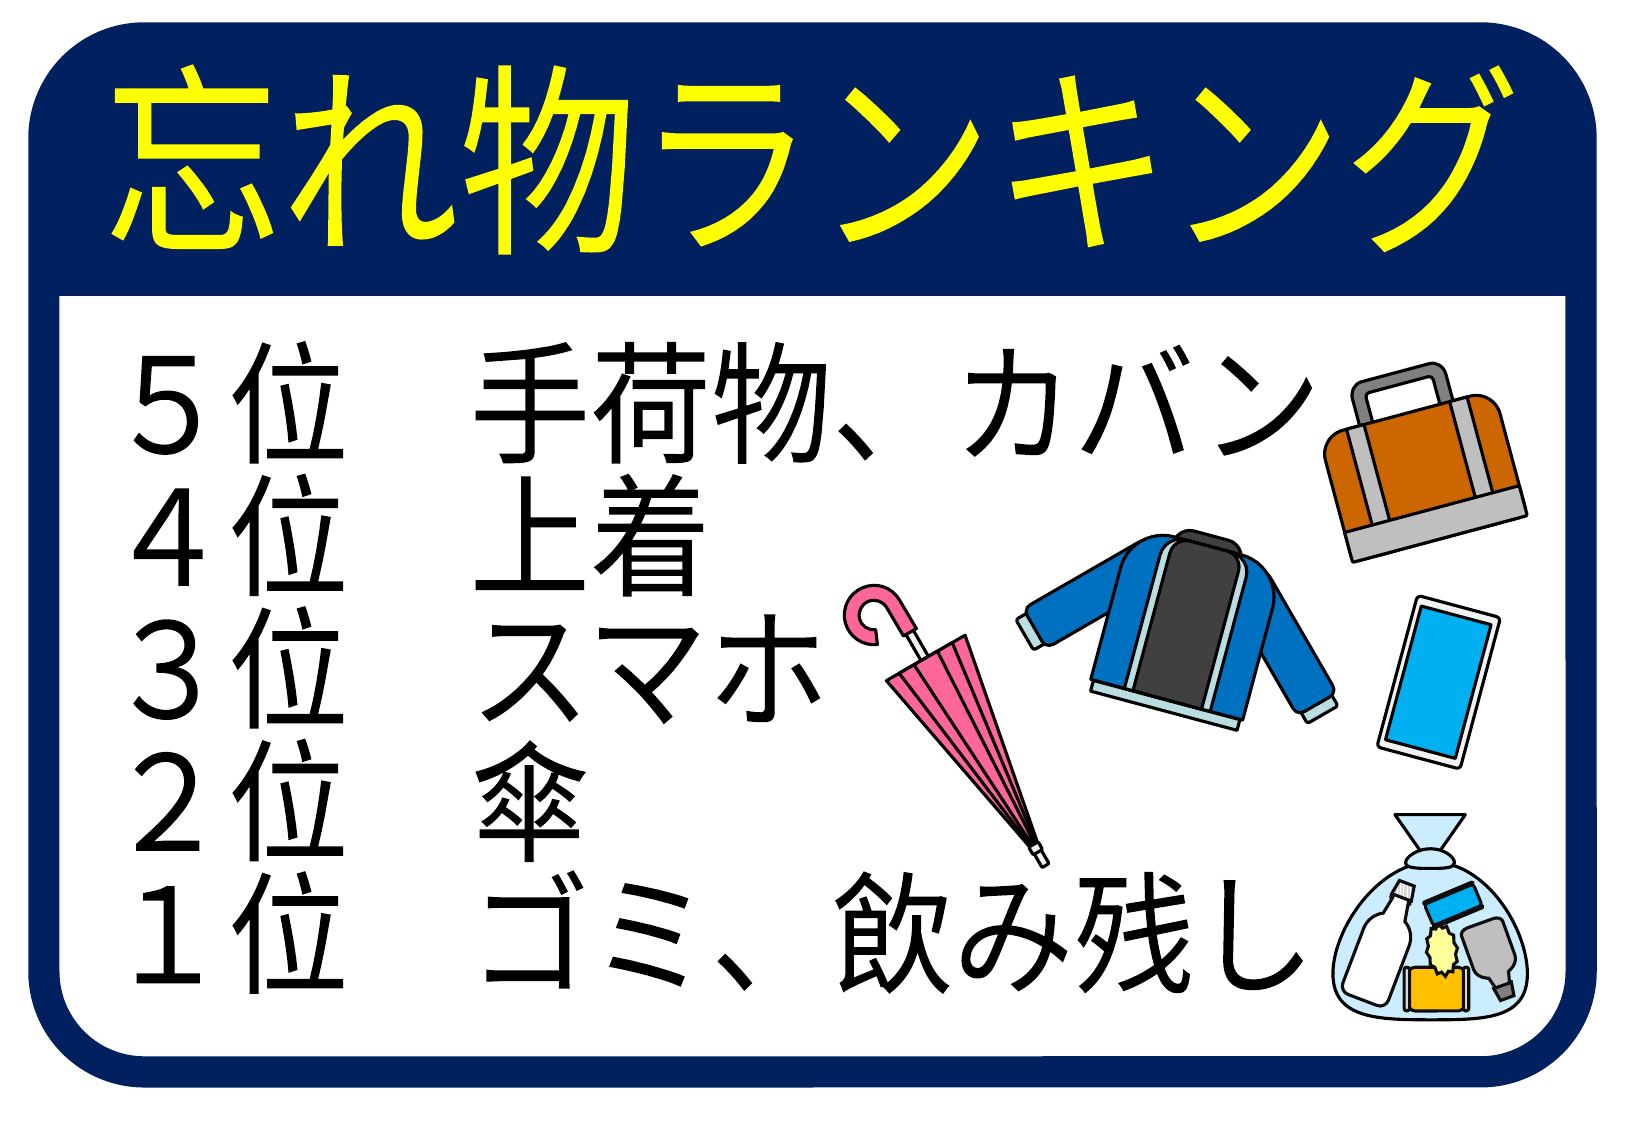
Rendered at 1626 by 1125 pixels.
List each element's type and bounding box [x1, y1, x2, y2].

text_box [1327, 369, 1509, 543]
text_box [1332, 814, 1528, 1020]
text_box [1019, 532, 1356, 714]
text_box [1460, 35, 1584, 159]
text_box [41, 297, 1584, 1075]
text_box [909, 557, 1009, 890]
text_box [41, 35, 1584, 299]
text_box [41, 35, 165, 159]
text_box [1395, 603, 1482, 761]
